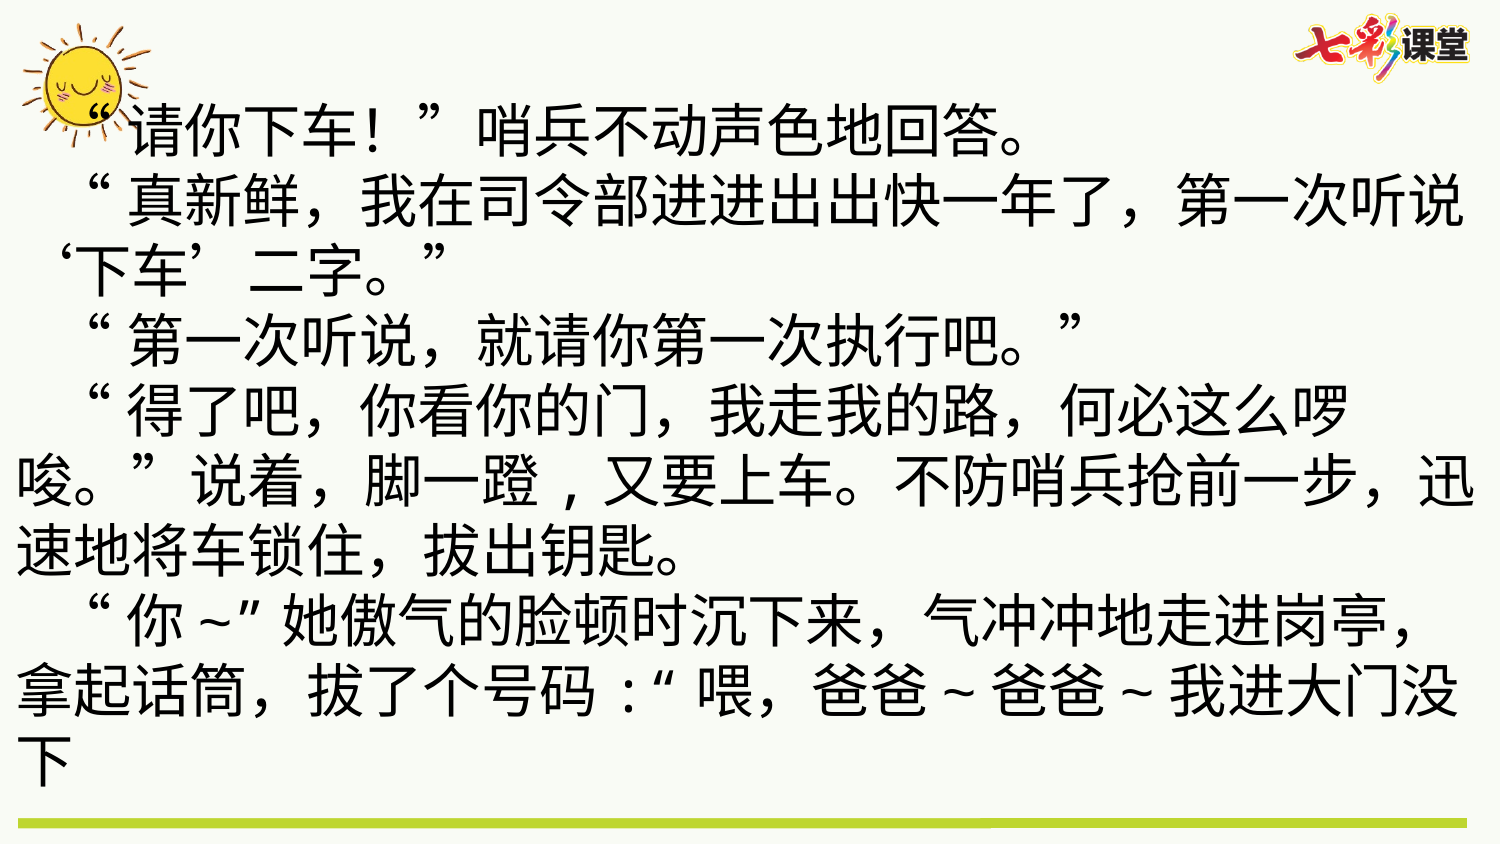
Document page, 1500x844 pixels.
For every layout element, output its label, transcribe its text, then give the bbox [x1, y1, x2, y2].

picture [18, 802, 1467, 844]
picture [1291, 9, 1472, 86]
picture [0, 0, 173, 86]
text_box “请你下车！”哨兵不动声色地回答。 “真新鲜，我在司令部进进出出快一年了，第一次听说‘下车’二字。” “第一次听说，就请你第一次执行吧。” “得了吧，你看你的门，我走我的路，何必这么啰唆。”说着，脚一蹬,又要上车。不防哨兵抢前一步，迅速地将车锁住，拔出钥匙。 “你~”她傲气的脸顿时沉下来，气冲冲地走进岗亭，拿起话筒，拔了个号码:“喂，爸爸~爸爸~我进大门没下 [0, 86, 1500, 802]
